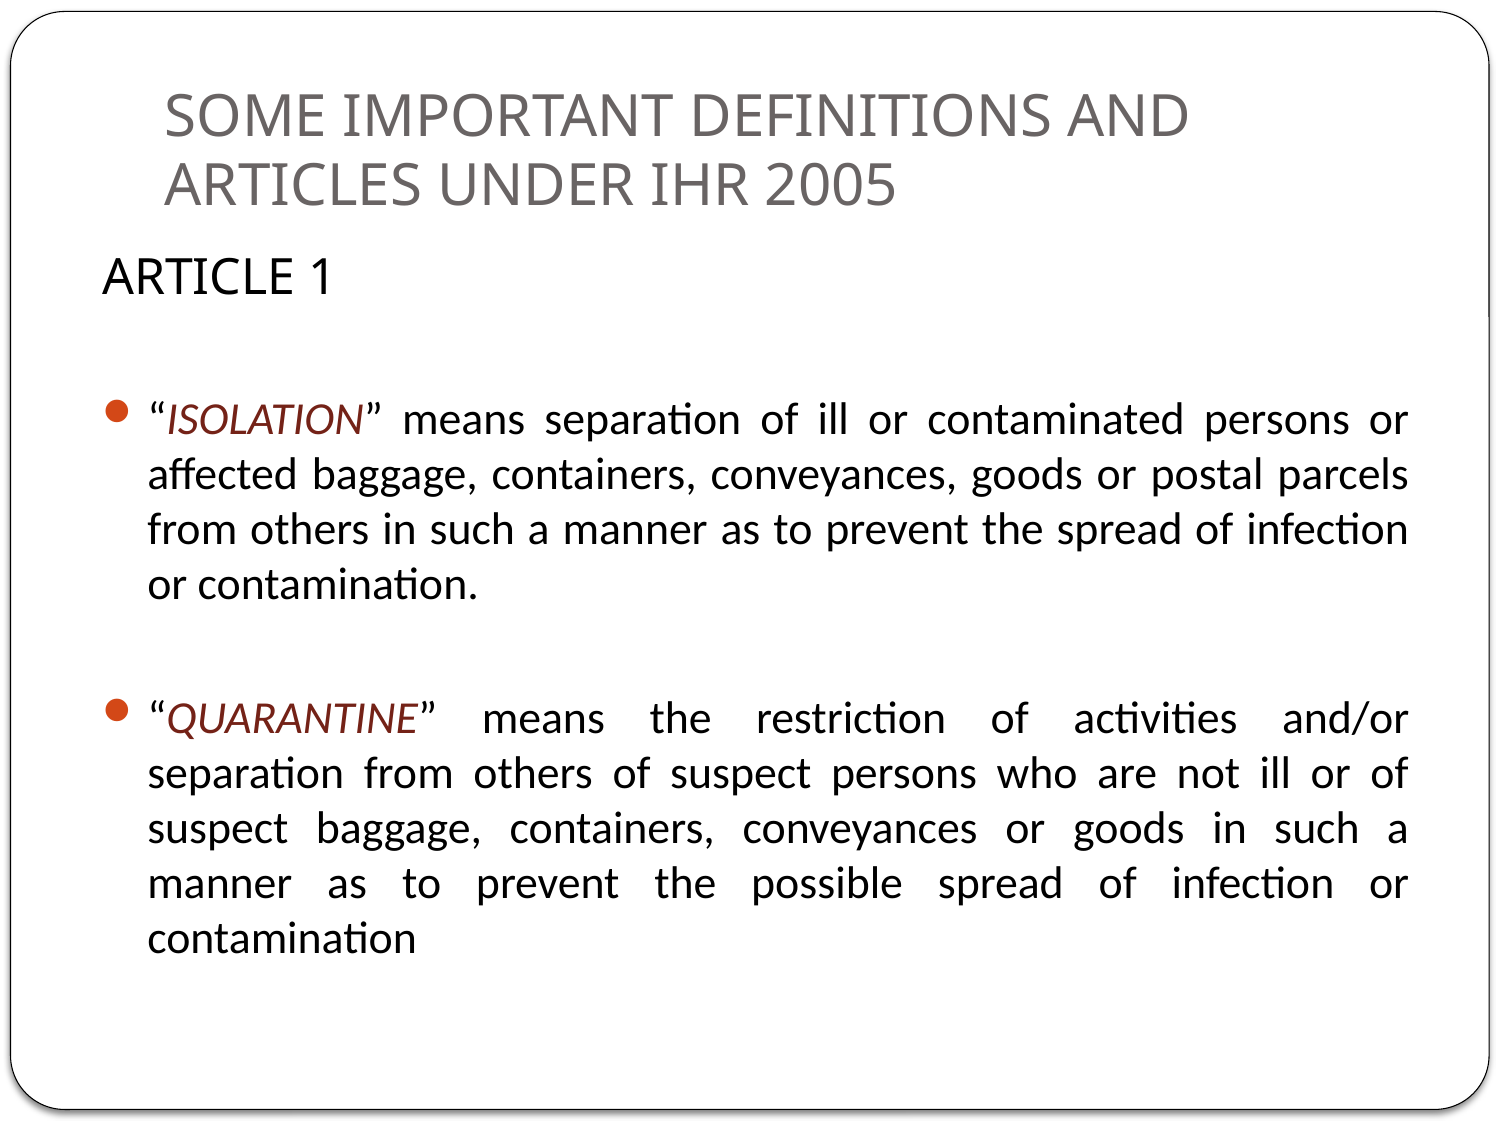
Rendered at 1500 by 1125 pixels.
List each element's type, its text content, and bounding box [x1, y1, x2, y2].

list ARTICLE 1 “ISOLATION” means separation of ill or contaminated persons or affected baggage, containers, conveyances, goods or postal parcels from others in such a manner as to prevent the spread of infection or contamination. “QUARANTINE” means the restriction of activities and/or separation from others of suspect persons who are not ill or of suspect baggage, containers, conveyances or goods in such a manner as to prevent the possible spread of infection or contamination [87, 237, 1425, 988]
title SOME IMPORTANT DEFINITIONS AND ARTICLES UNDER IHR 2005 [150, 45, 1425, 233]
